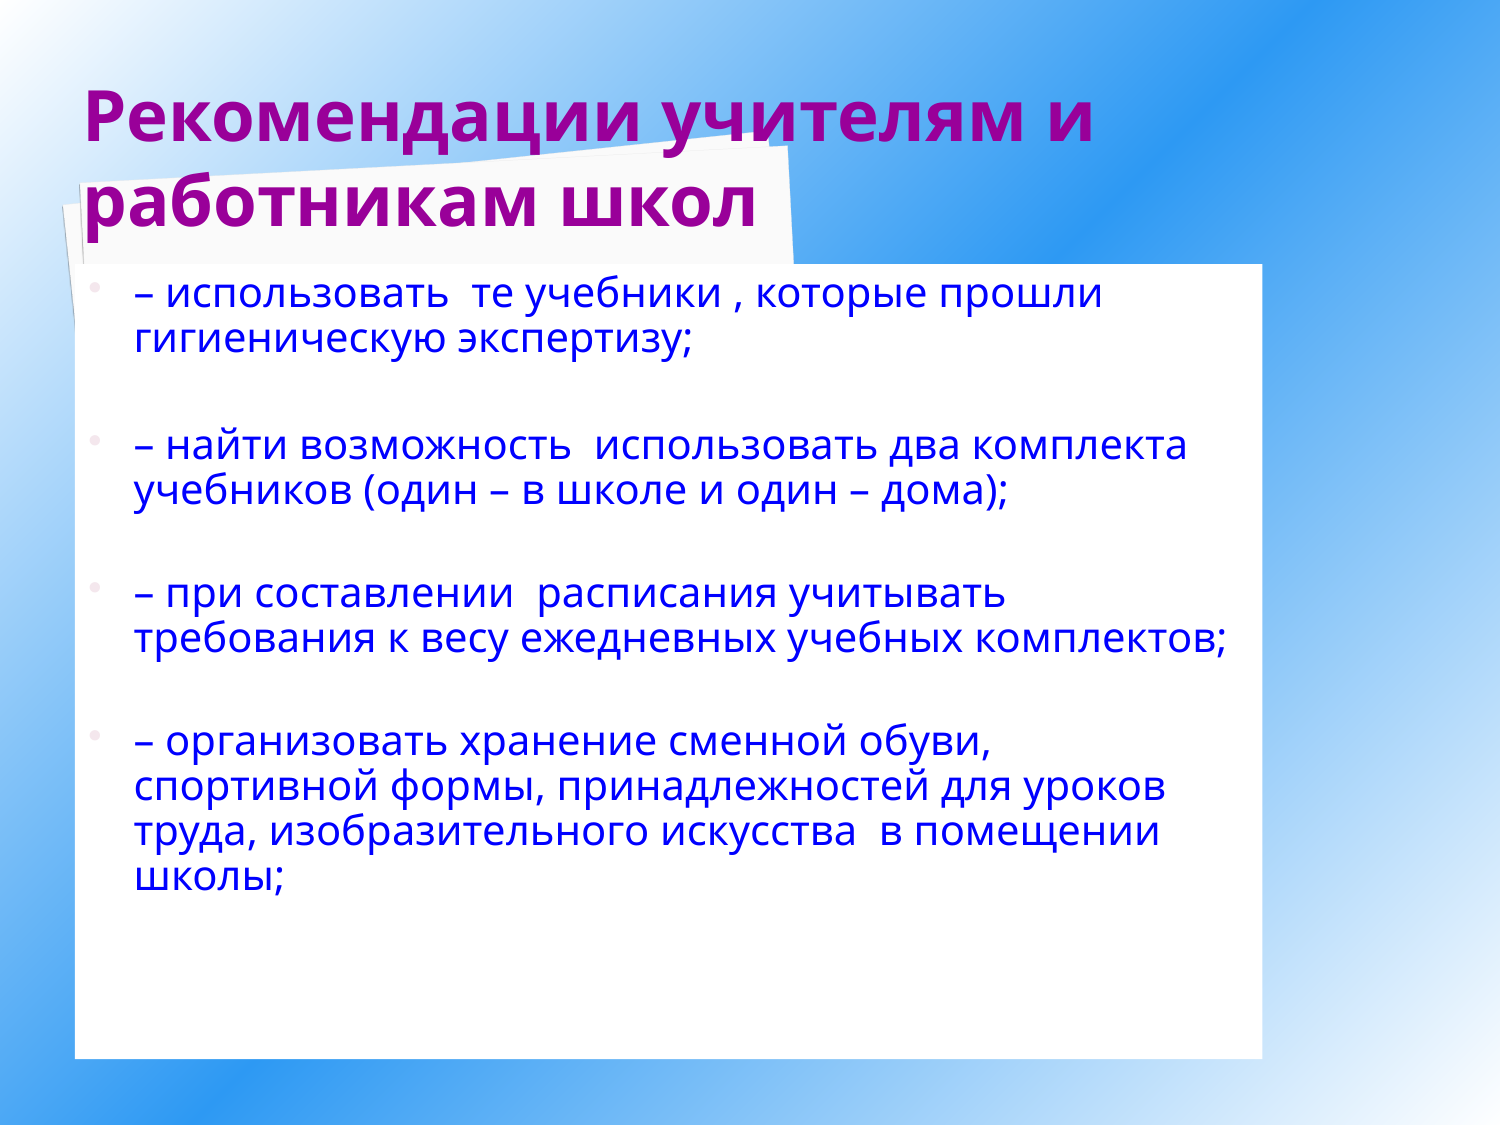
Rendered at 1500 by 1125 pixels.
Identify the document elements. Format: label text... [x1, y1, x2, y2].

text_box – использовать те учебники , которые прошли гигиеническую экспертизу; – найти возможность использовать два комплекта учебников (один – в школе и один – дома); – при составлении расписания учитывать требования к весу ежедневных учебных комплектов; – организовать хранение сменной обуви, спортивной формы, принадлежностей для уроков труда, изобразительного искусства в помещении школы; [74, 264, 1263, 1060]
text_box Рекомендации учителям и работникам школ [74, 52, 1263, 241]
